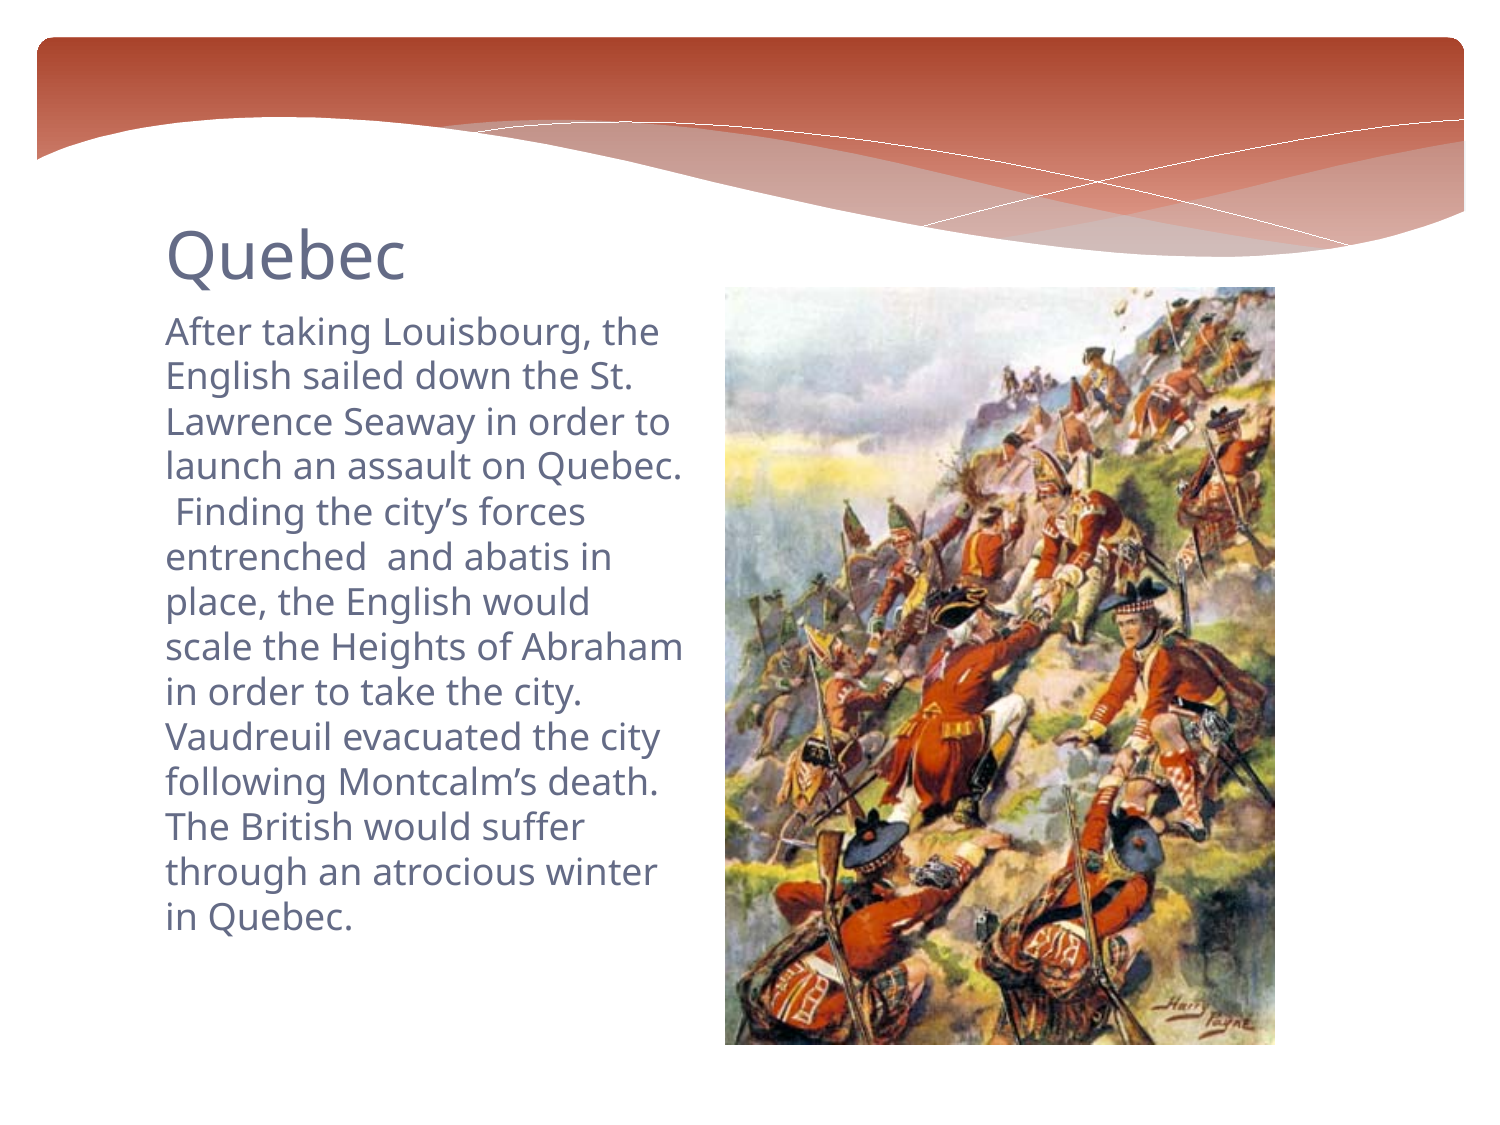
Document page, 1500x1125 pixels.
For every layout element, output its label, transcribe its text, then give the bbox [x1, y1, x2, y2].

list After taking Louisbourg, the English sailed down the St. Lawrence Seaway in order to launch an assault on Quebec. Finding the city’s forces entrenched and abatis in place, the English would scale the Heights of Abraham in order to take the city. Vaudreuil evacuated the city following Montcalm’s death. The British would suffer through an atrocious winter in Quebec. [150, 300, 700, 900]
title Quebec [150, 200, 700, 300]
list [724, 287, 1276, 1046]
